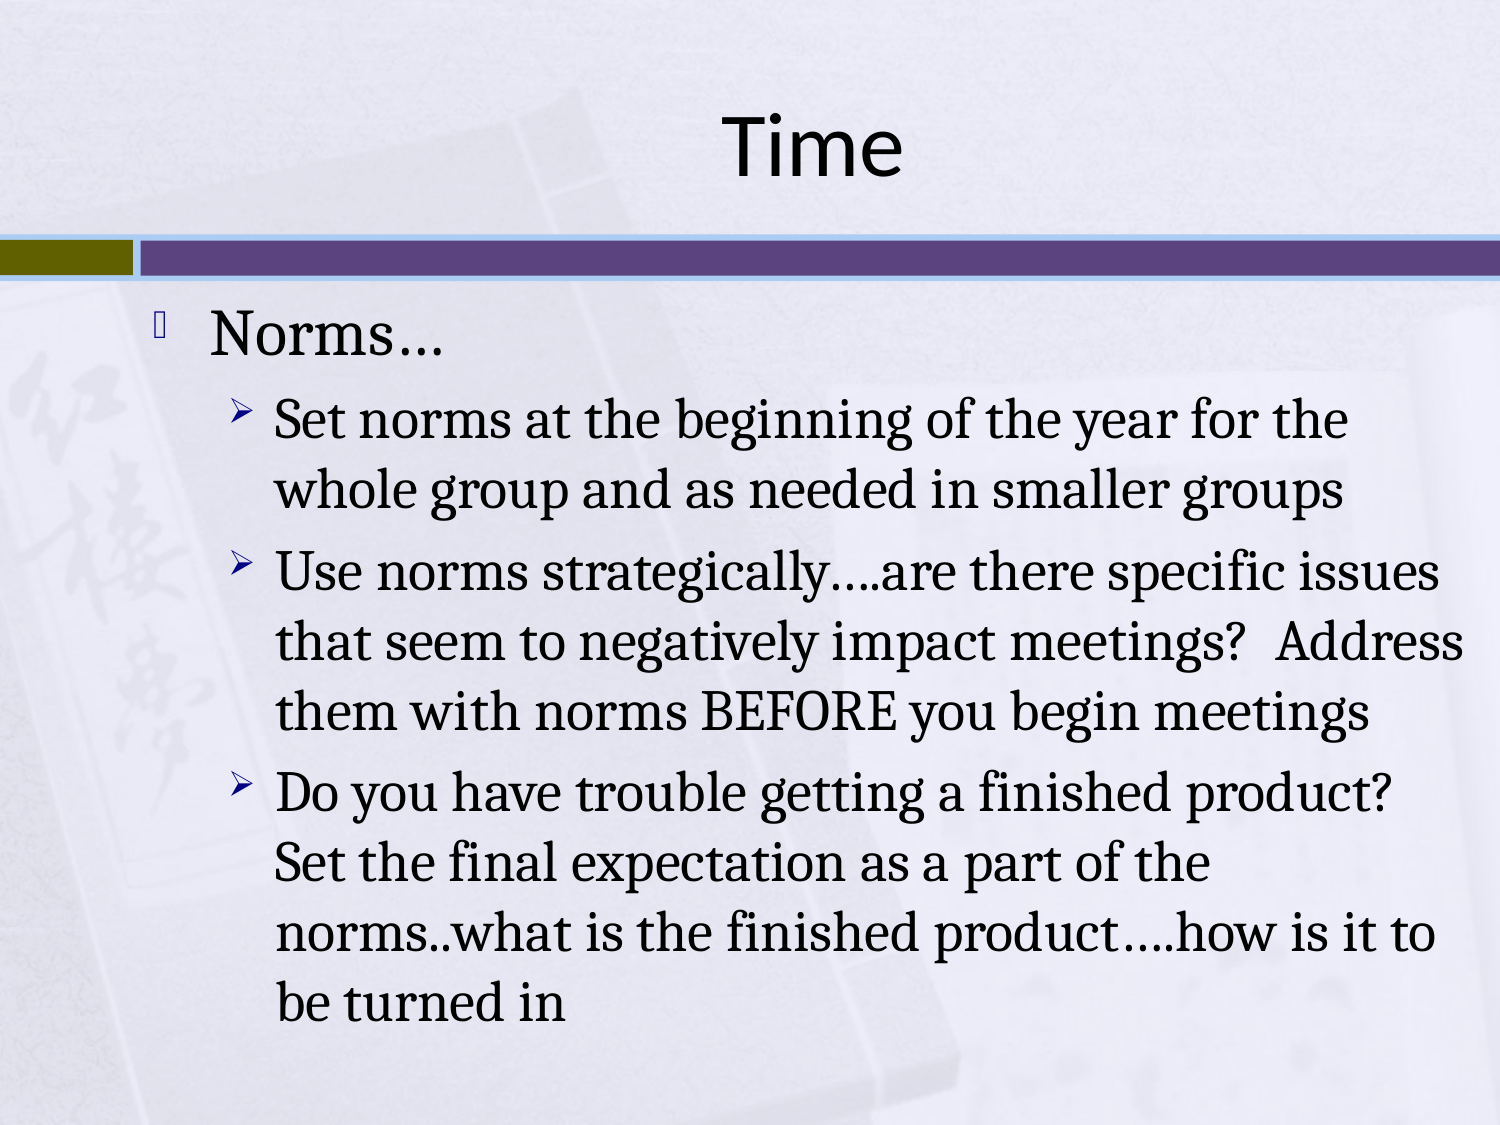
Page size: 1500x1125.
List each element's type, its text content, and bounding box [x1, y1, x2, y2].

list Norms… Set norms at the beginning of the year for the whole group and as needed in smaller groups Use norms strategically….are there specific issues that seem to negatively impact meetings? Address them with norms BEFORE you begin meetings Do you have trouble getting a finished product? Set the final expectation as a part of the norms..what is the finished product….how is it to be turned in [138, 281, 1489, 1076]
title Time [138, 46, 1489, 234]
